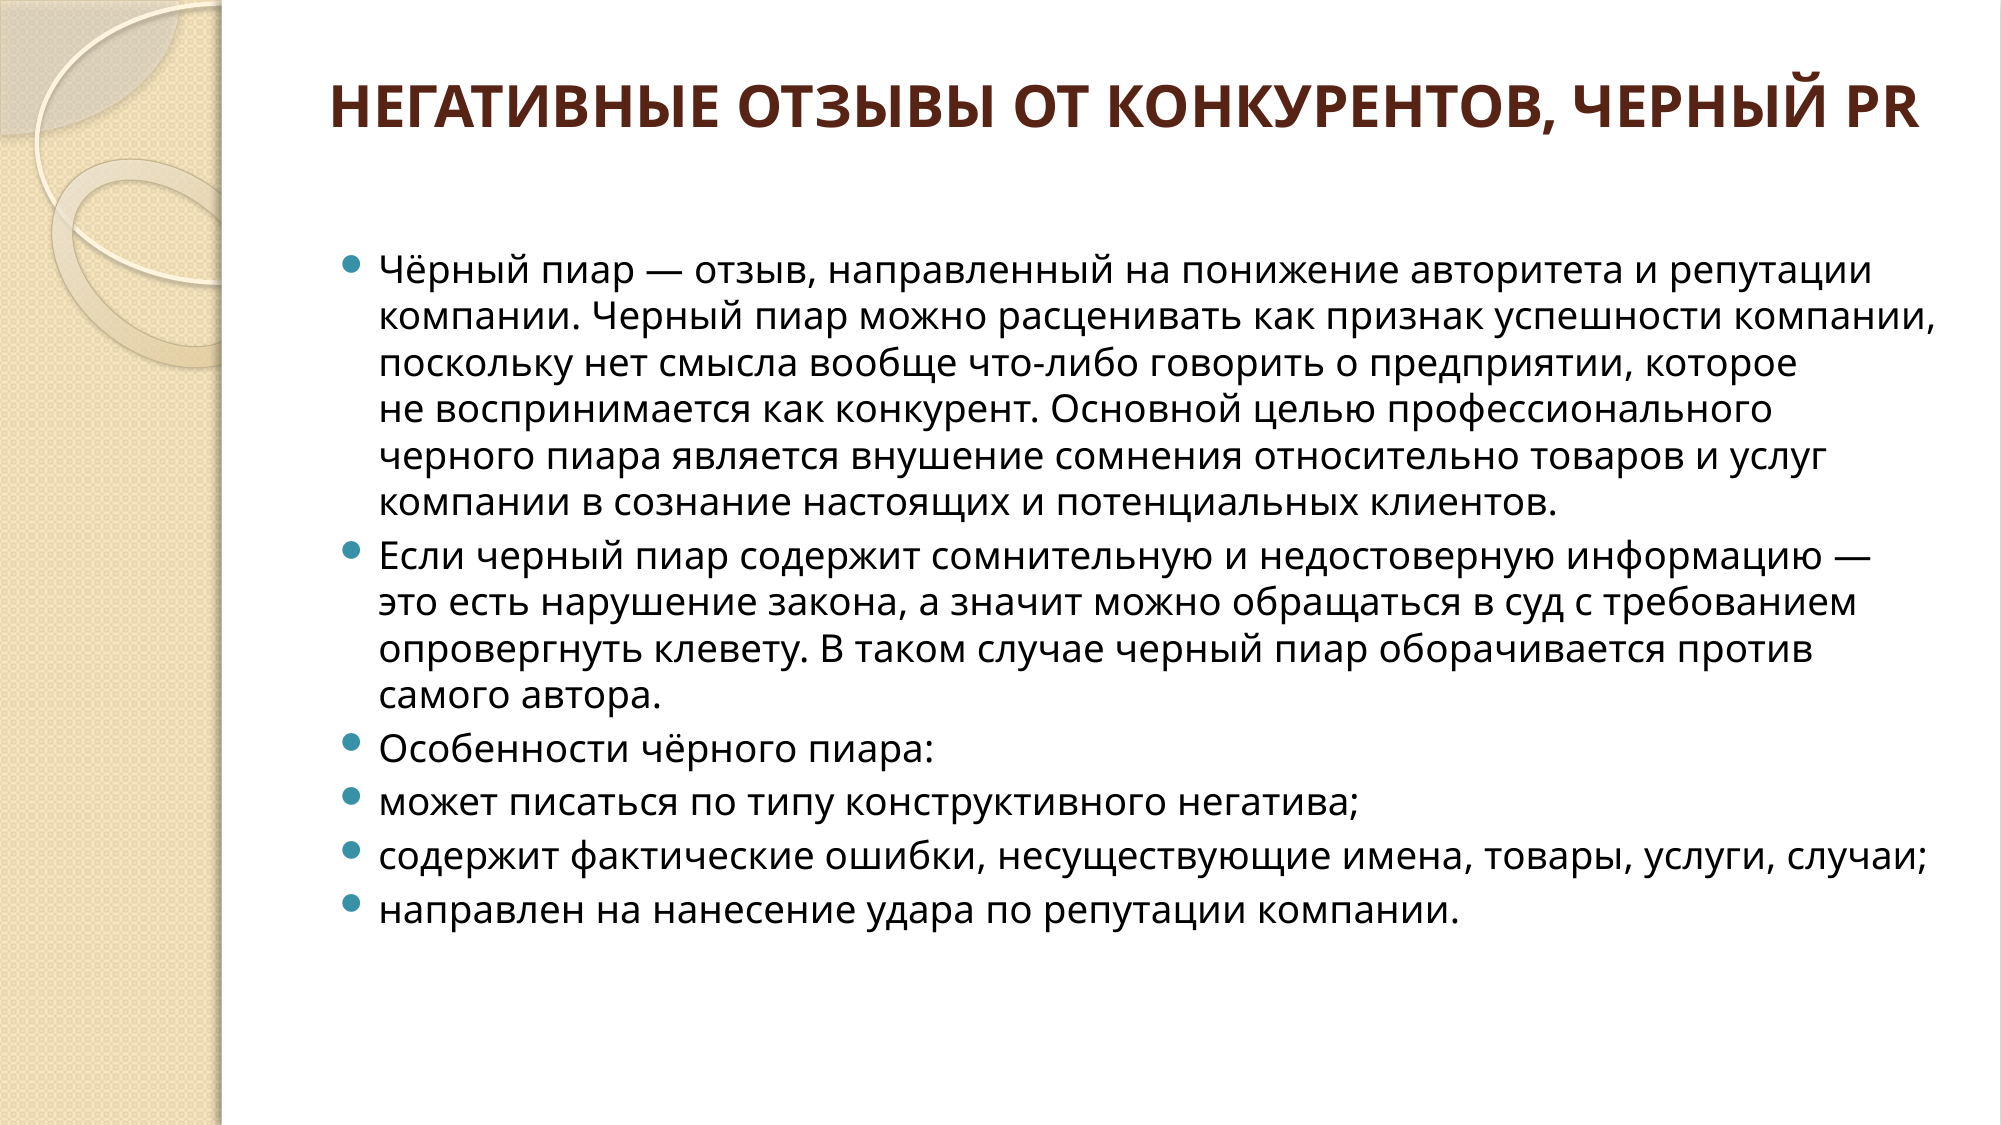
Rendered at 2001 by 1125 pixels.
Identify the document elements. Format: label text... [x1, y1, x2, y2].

title НЕГАТИВНЫЕ ОТЗЫВЫ ОТ КОНКУРЕНТОВ, ЧЕРНЫЙ PR [313, 45, 1954, 233]
list Чёрный пиар — отзыв, направленный на понижение авторитета и репутации компании. Черный пиар можно расценивать как признак успешности компании, поскольку нет смысла вообще что-либо говорить о предприятии, которое не воспринимается как конкурент. Основной целью профессионального черного пиара является внушение сомнения относительно товаров и услуг компании в сознание настоящих и потенциальных клиентов. Если черный пиар содержит сомнительную и недостоверную информацию — это есть нарушение закона, а значит можно обращаться в суд с требованием опровергнуть клевету. В таком случае черный пиар оборачивается против самого автора. Особенности чёрного пиара: может писаться по типу конструктивного негатива; содержит фактические ошибки, несуществующие имена, товары, услуги, случаи; направлен на нанесение удара по репутации компании. [313, 237, 1954, 1025]
